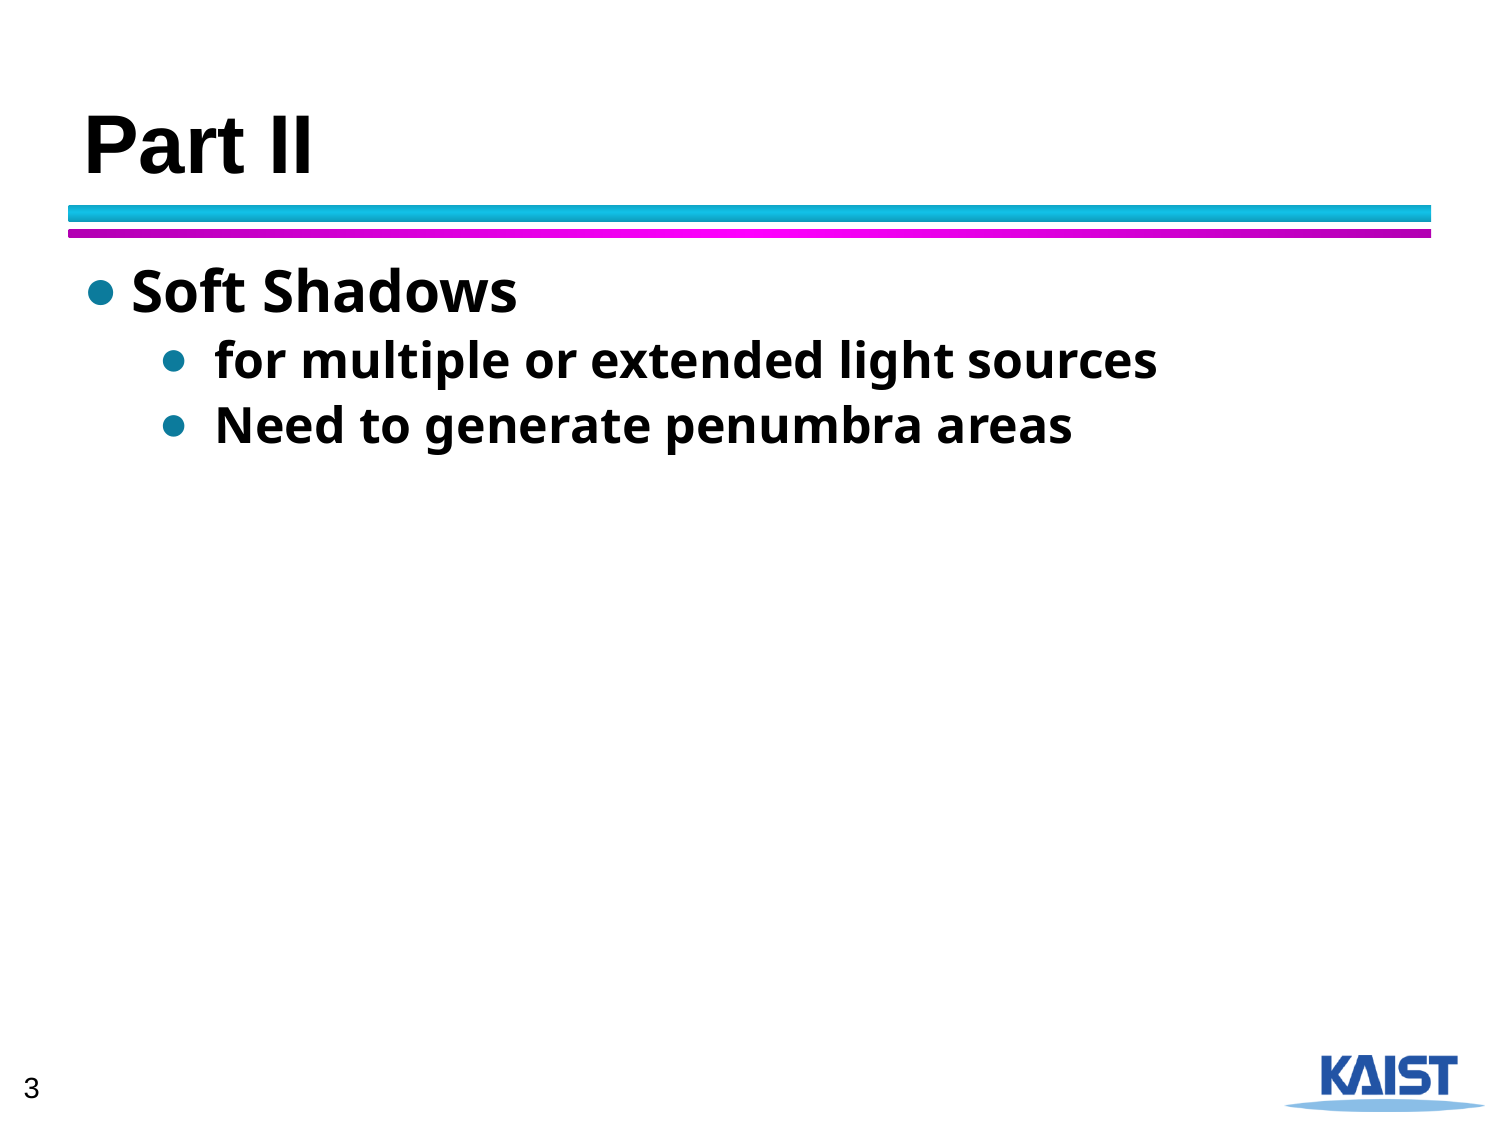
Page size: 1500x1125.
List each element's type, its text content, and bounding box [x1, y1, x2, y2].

list Soft Shadows for multiple or extended light sources Need to generate penumbra areas [68, 259, 1434, 1093]
picture [1284, 1055, 1485, 1112]
title Part II [68, 48, 1428, 199]
